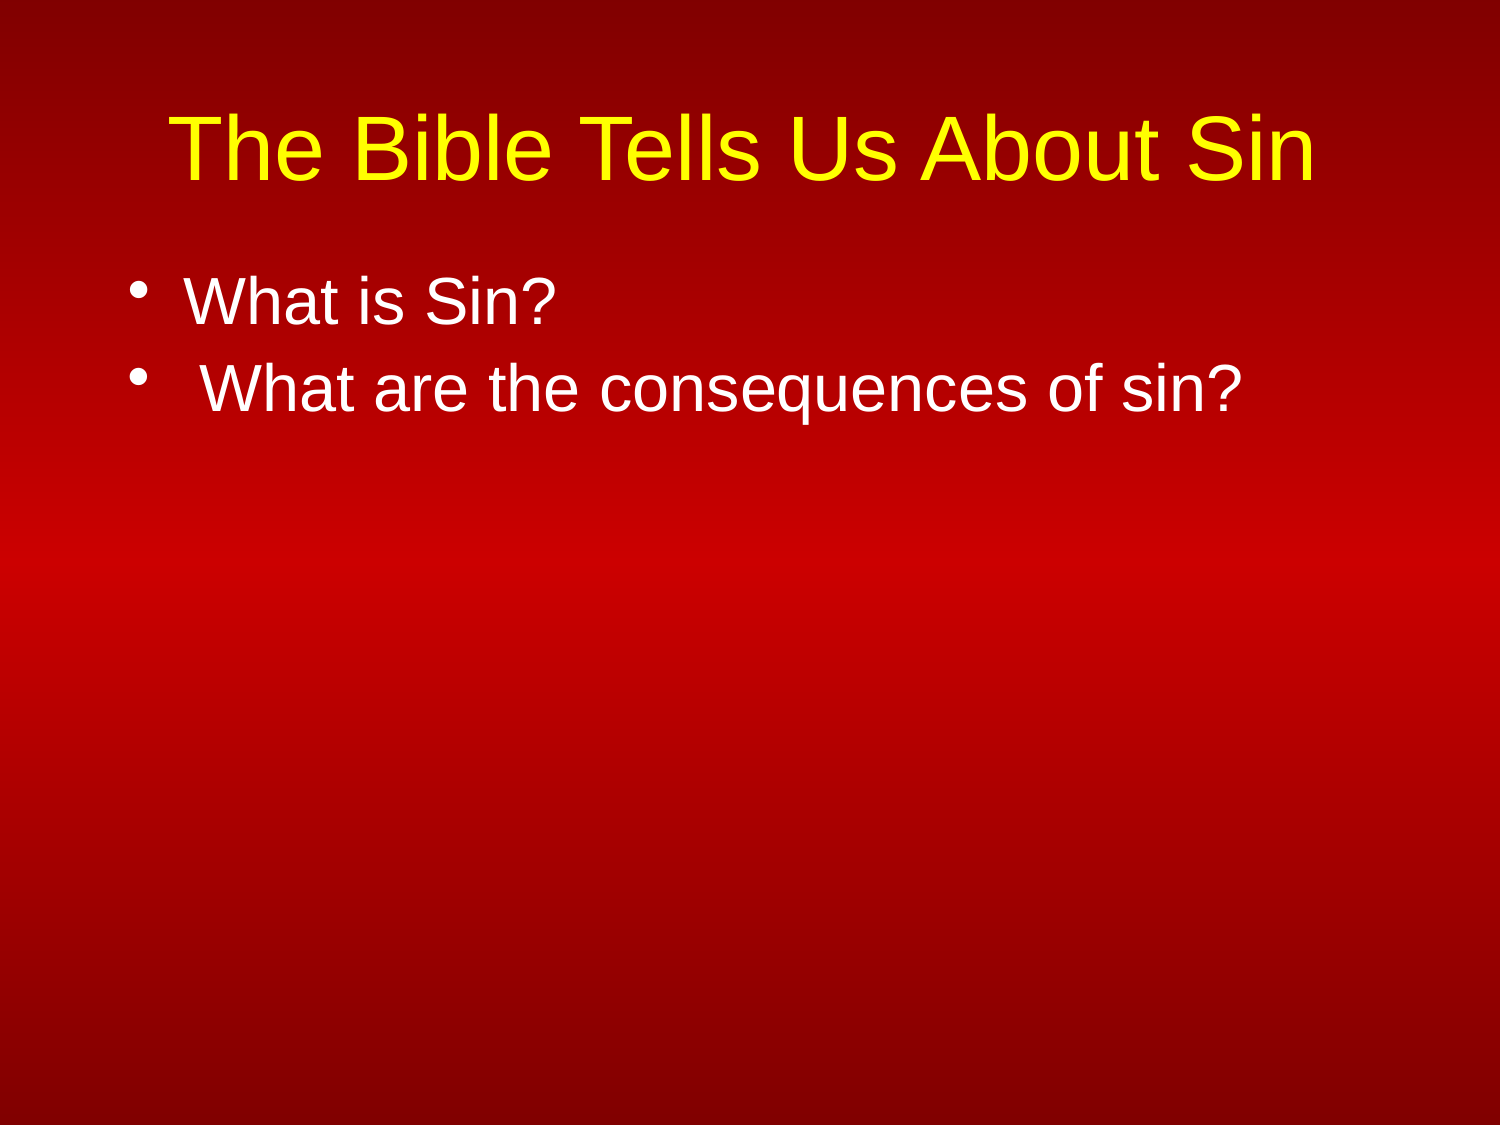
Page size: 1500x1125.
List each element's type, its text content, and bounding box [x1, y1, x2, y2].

title The Bible Tells Us About Sin [50, 50, 1438, 238]
text_box What are the consequences of sin? [112, 337, 1413, 493]
list What is Sin? [112, 249, 1450, 338]
